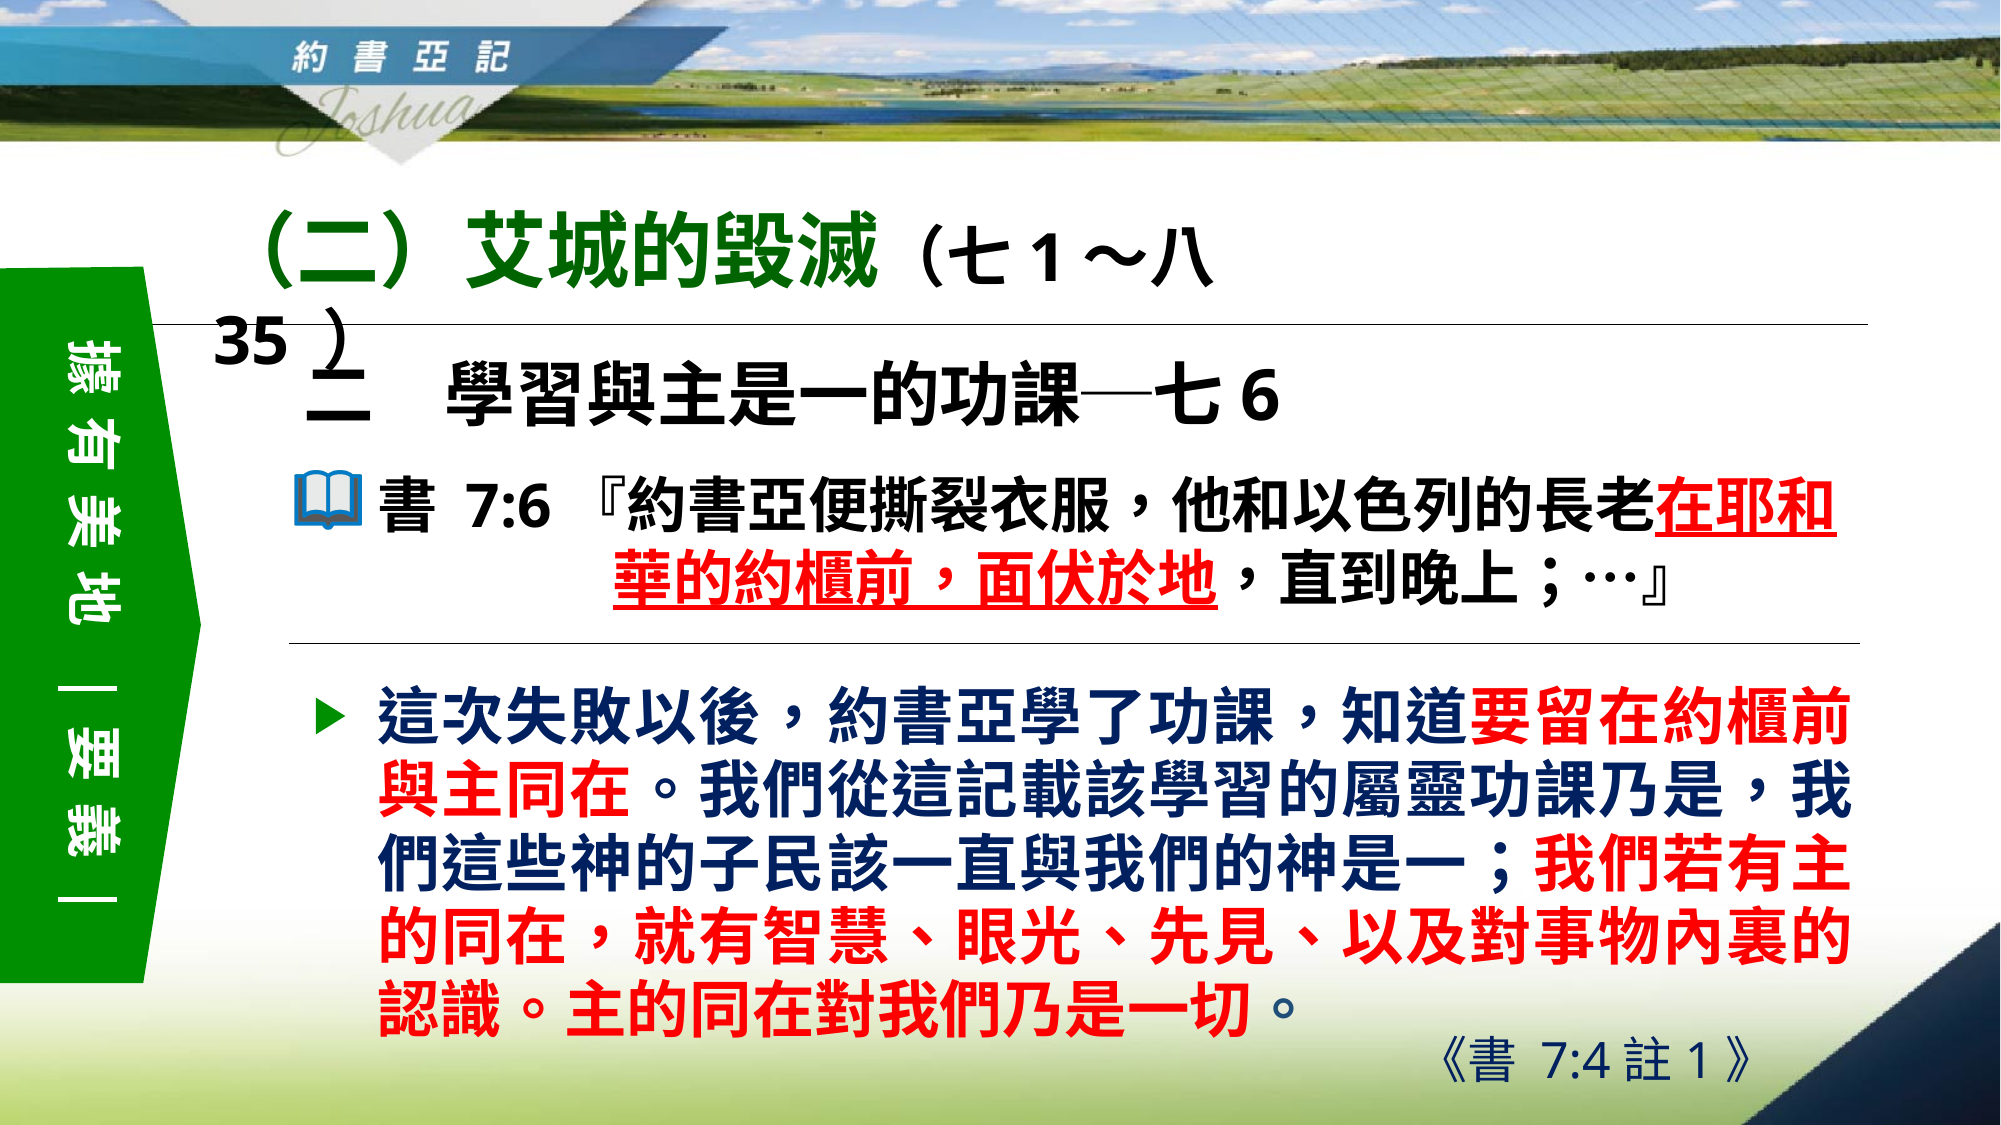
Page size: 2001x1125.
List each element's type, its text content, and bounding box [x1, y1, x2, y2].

text_box 《書 7:4註1》 [1402, 1007, 1790, 1096]
text_box （二）艾城的毀滅（七1～八35 ） [198, 325, 1372, 386]
text_box （二）艾城的毀滅（七1～八35 ） [198, 190, 1372, 324]
text_box 這次失敗以後，約書亞學了功課，知道要留在約櫃前與主同在。我們從這記載該學習的屬靈功課乃是，我們這些神的子民該一直與我們的神是一；我們若有主的同在，就有智慧、眼光、先見、以及對事物內裏的認識。主的同在對我們乃是一切。 [362, 670, 1869, 1053]
text_box 據有美地 要義 [38, 324, 137, 915]
picture [0, 0, 2001, 1125]
text_box [0, 265, 202, 985]
text_box [314, 695, 348, 737]
text_box 書 7:6『約書亞便撕裂衣服，他和以色列的長老在耶和華的約櫃前，面伏於地，直到晚上；…』 [362, 458, 1876, 621]
text_box 二 學習與主是一的功課─七6 [288, 354, 1755, 443]
